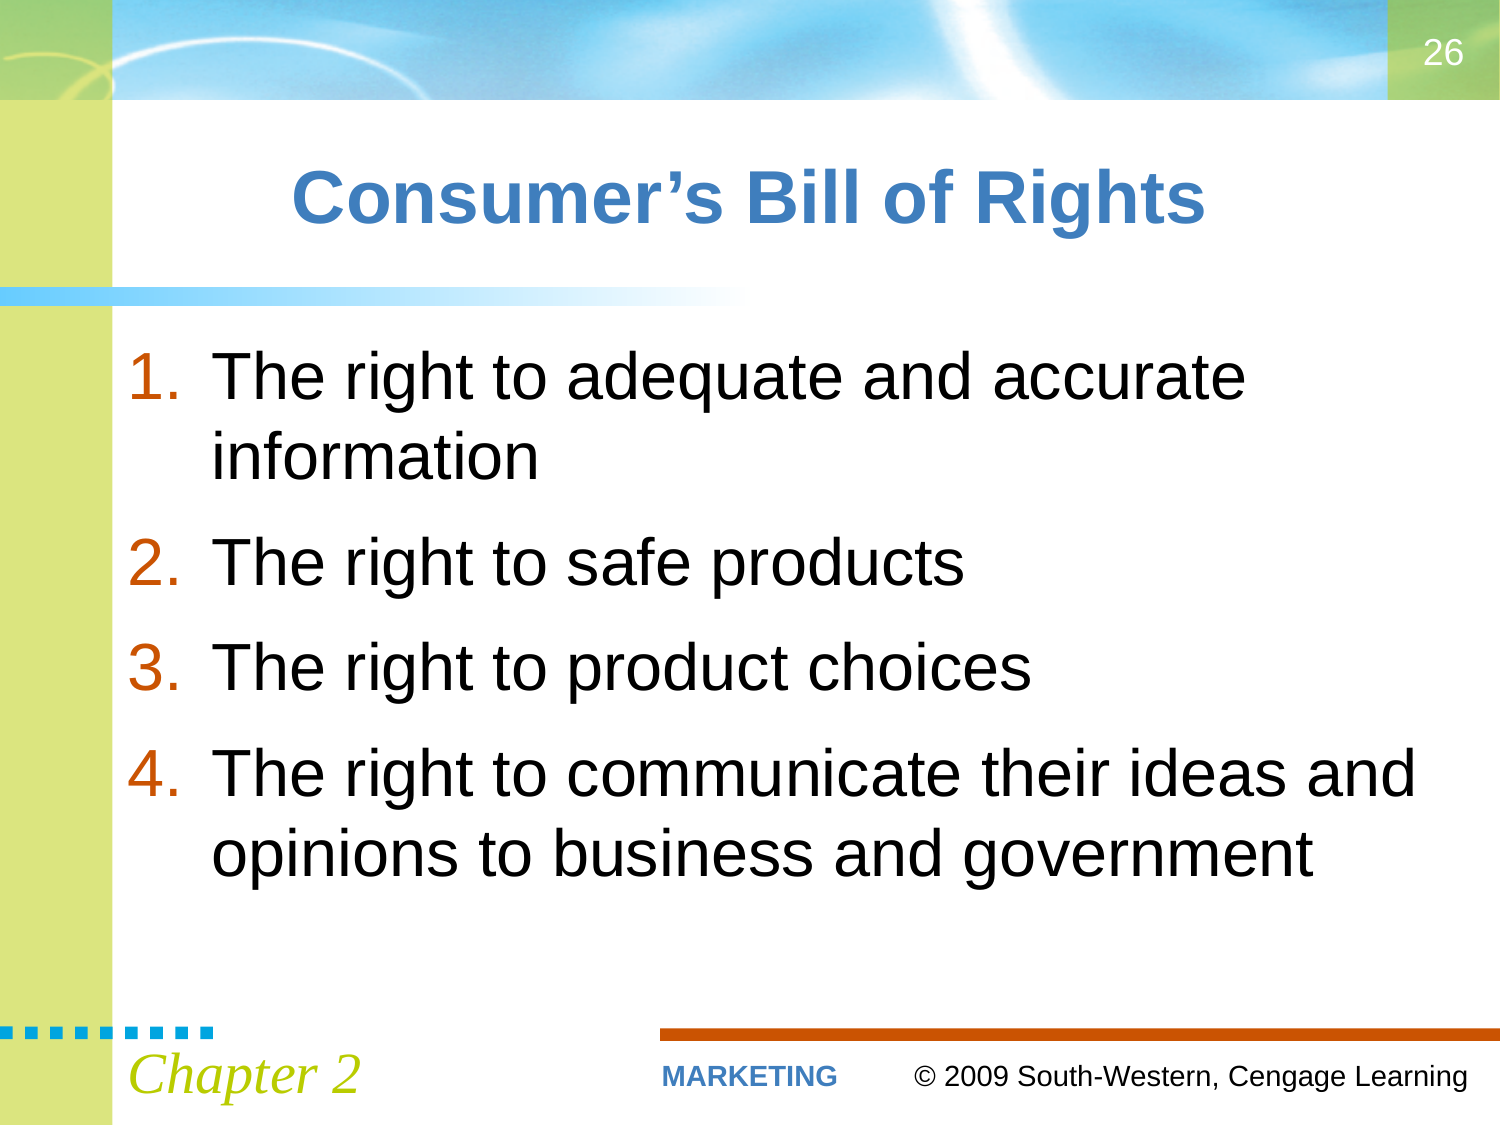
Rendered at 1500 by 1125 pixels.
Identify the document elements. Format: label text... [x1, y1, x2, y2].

list The right to adequate and accurate information The right to safe products The right to product choices The right to communicate their ideas and opinions to business and government [112, 324, 1438, 1001]
footer Chapter 2 [112, 1012, 638, 1113]
title Consumer’s Bill of Rights [112, 99, 1388, 288]
slide_number 26 [1387, 0, 1500, 101]
